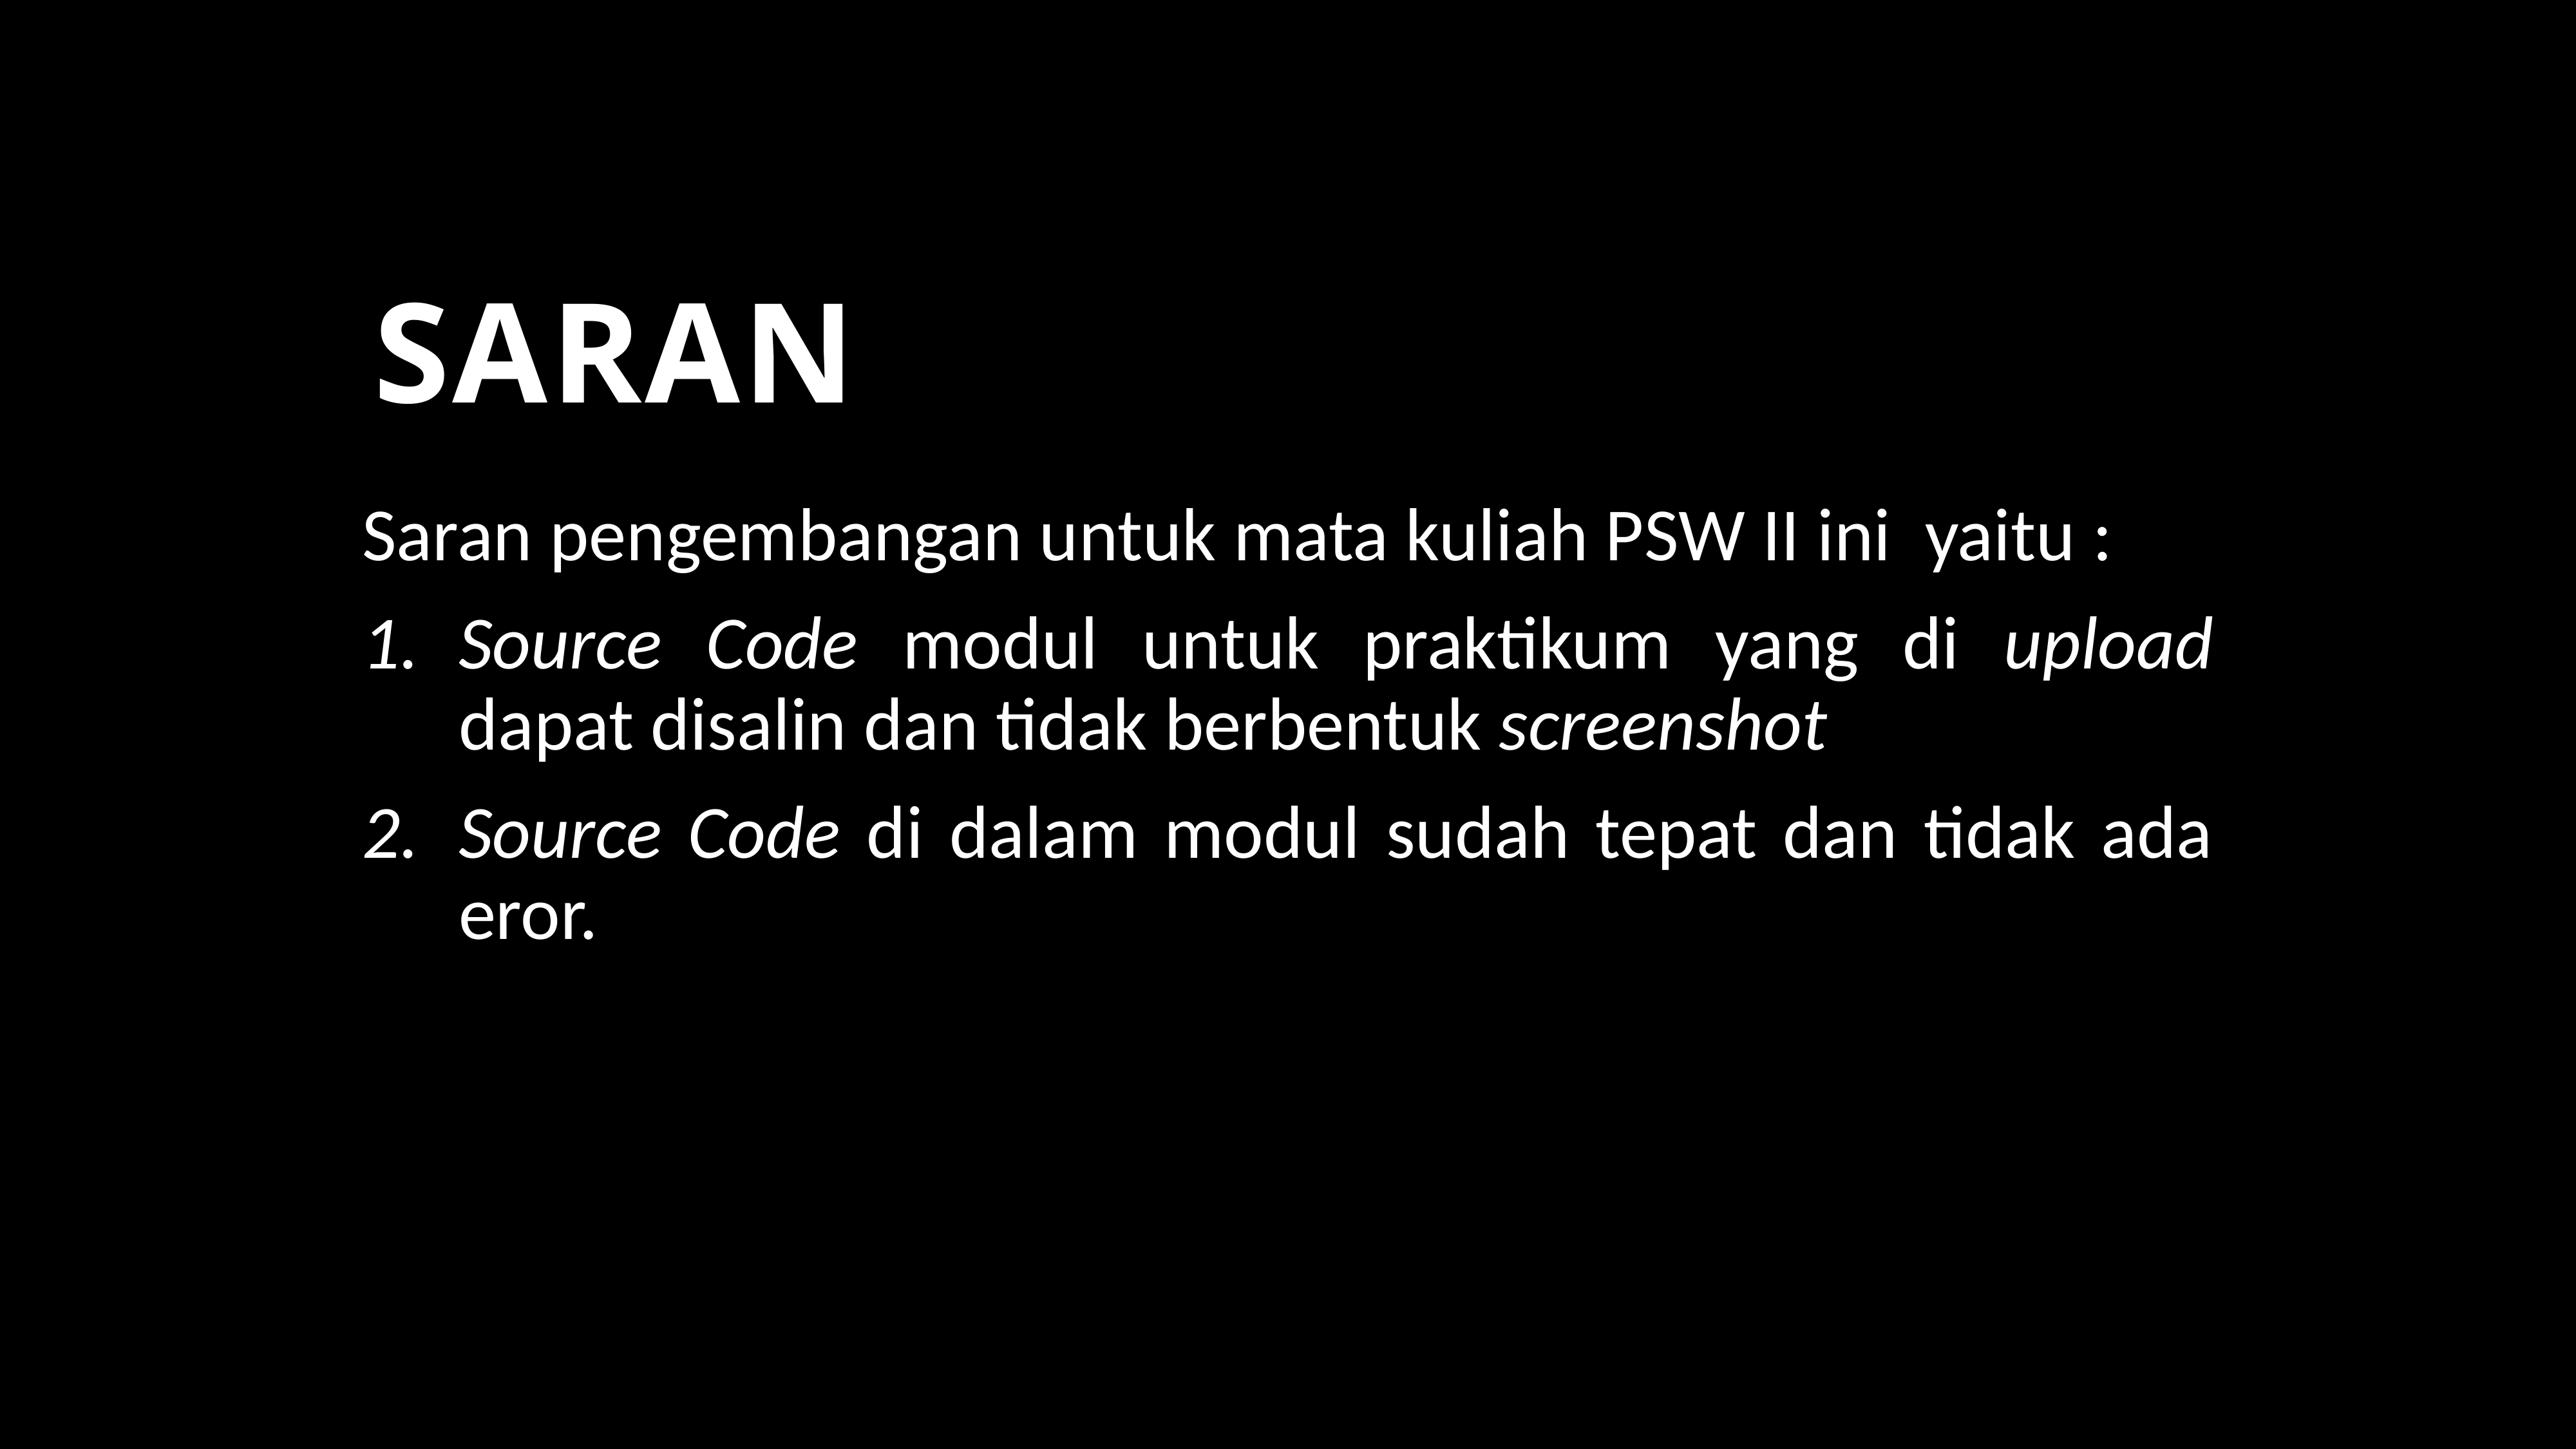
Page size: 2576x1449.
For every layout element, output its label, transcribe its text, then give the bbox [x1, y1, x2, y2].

title SARAN [364, 254, 2212, 462]
list Saran pengembangan untuk mata kuliah PSW II ini yaitu : Source Code modul untuk praktikum yang di upload dapat disalin dan tidak berbentuk screenshot Source Code di dalam modul sudah tepat dan tidak ada eror. [352, 491, 2224, 1350]
